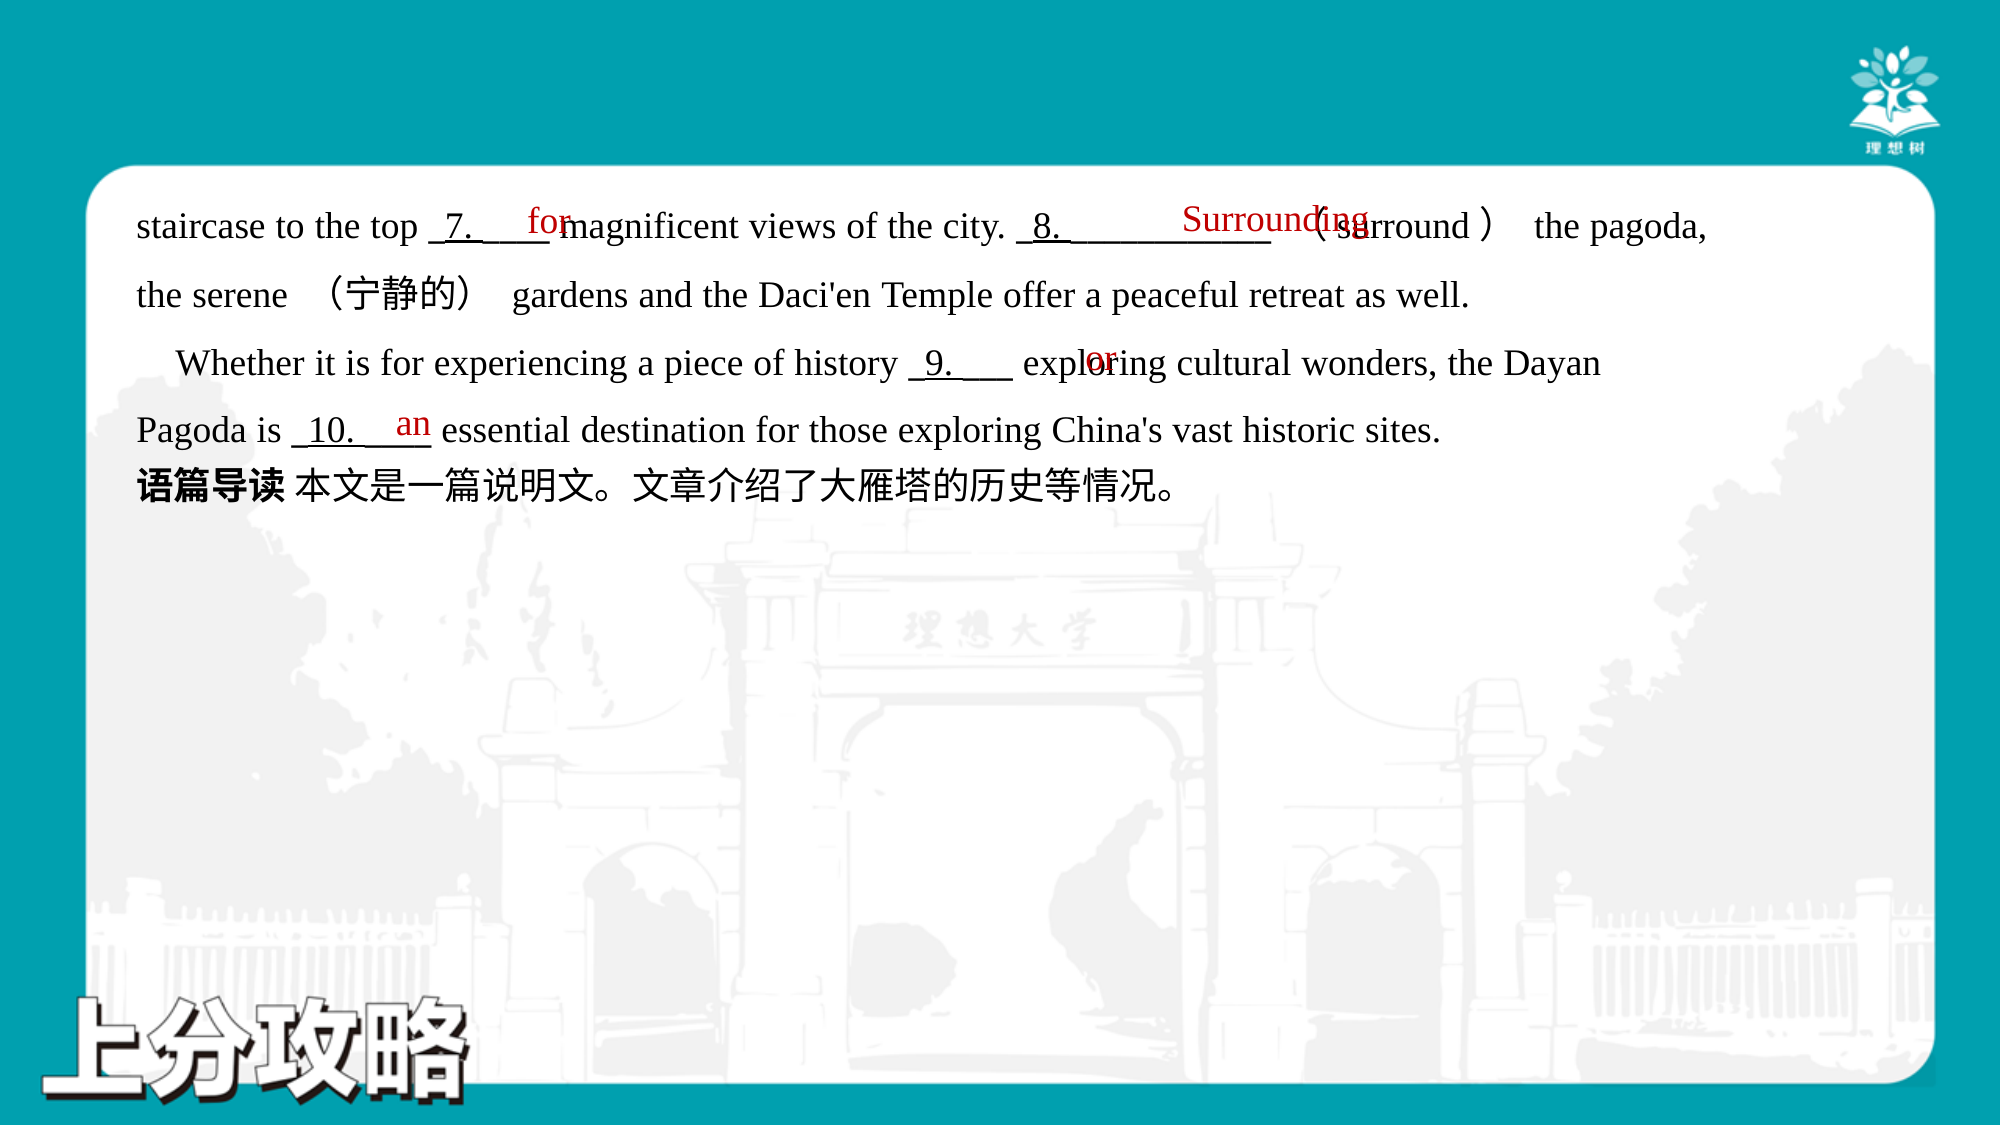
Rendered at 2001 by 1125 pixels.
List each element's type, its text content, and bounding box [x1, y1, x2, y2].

picture [0, 0, 2000, 1125]
text_box an [382, 376, 445, 437]
text_box 语篇导读 本文是一篇说明文。文章介绍了大雁塔的历史等情况。 [136, 439, 1865, 500]
text_box for [513, 172, 585, 234]
text_box staircase to the top _7. ____ magnificent views of the city. _8. ____________ （surround） the pagoda, the serene （宁静的） gardens and the Daci'en Temple offer a peaceful retreat as well. Whether it is for experiencing a piece of history _9. ___ exploring cultural wonders, the Dayan Pagoda is _10. ____ essential destination for those exploring China's vast historic sites.#1.1.4 [136, 177, 1865, 439]
text_box or [1071, 309, 1131, 371]
text_box Surrounding [1168, 170, 1384, 232]
